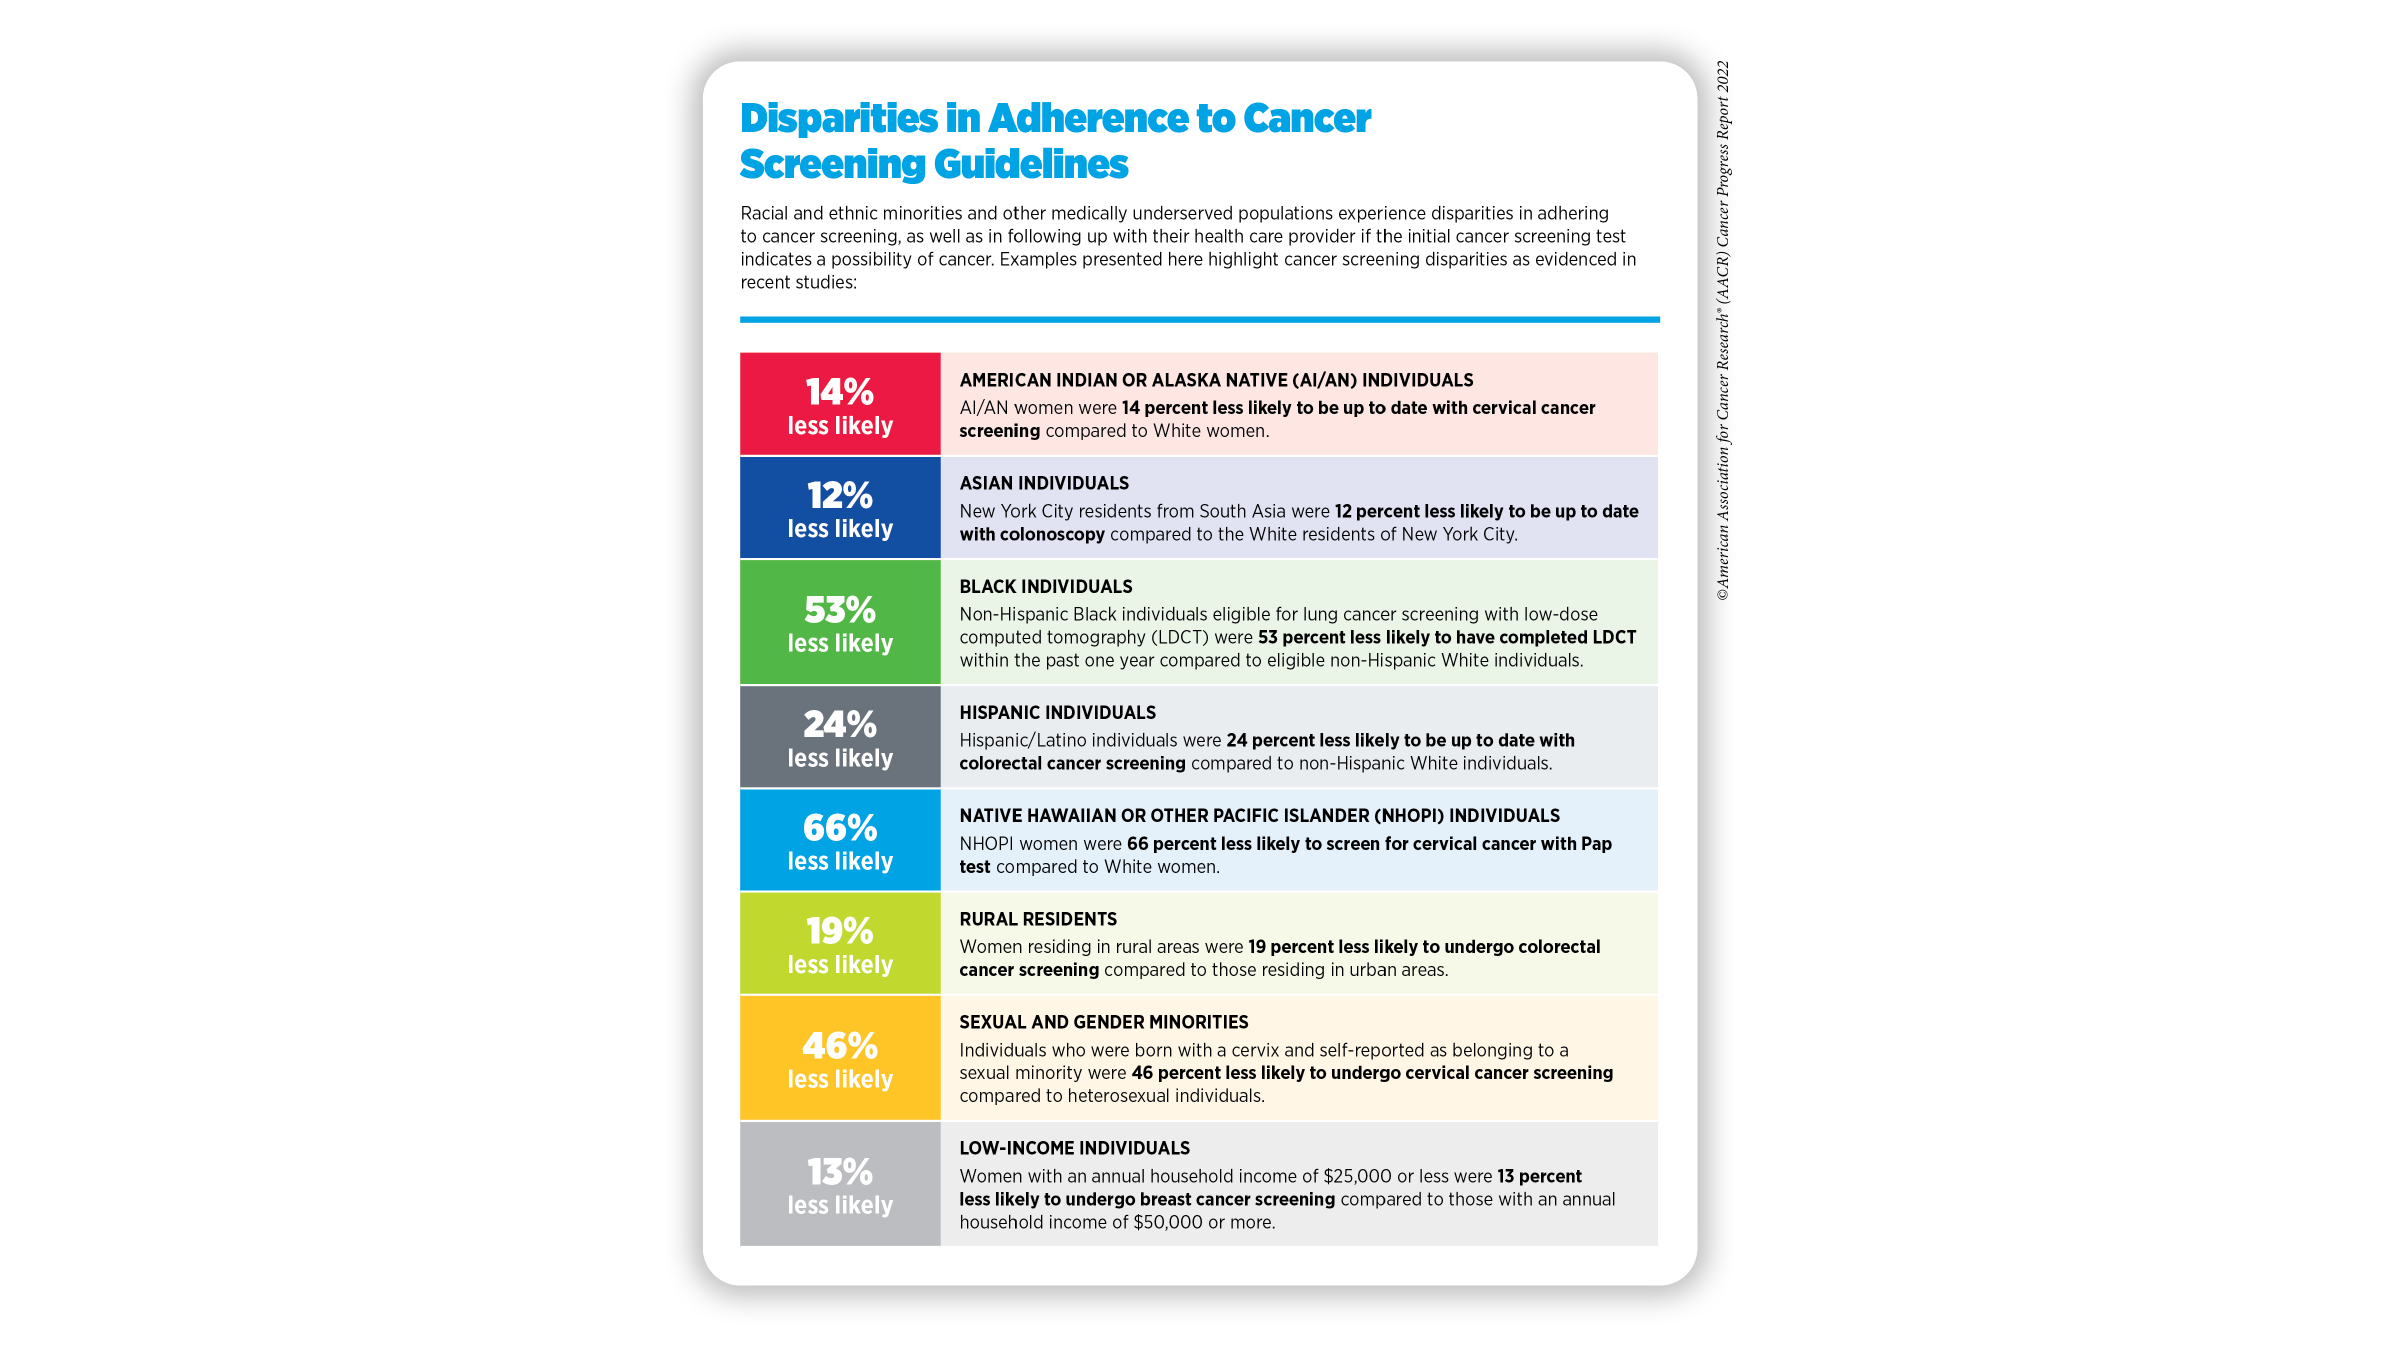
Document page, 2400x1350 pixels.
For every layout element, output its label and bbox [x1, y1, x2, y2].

picture [646, 5, 1754, 1345]
